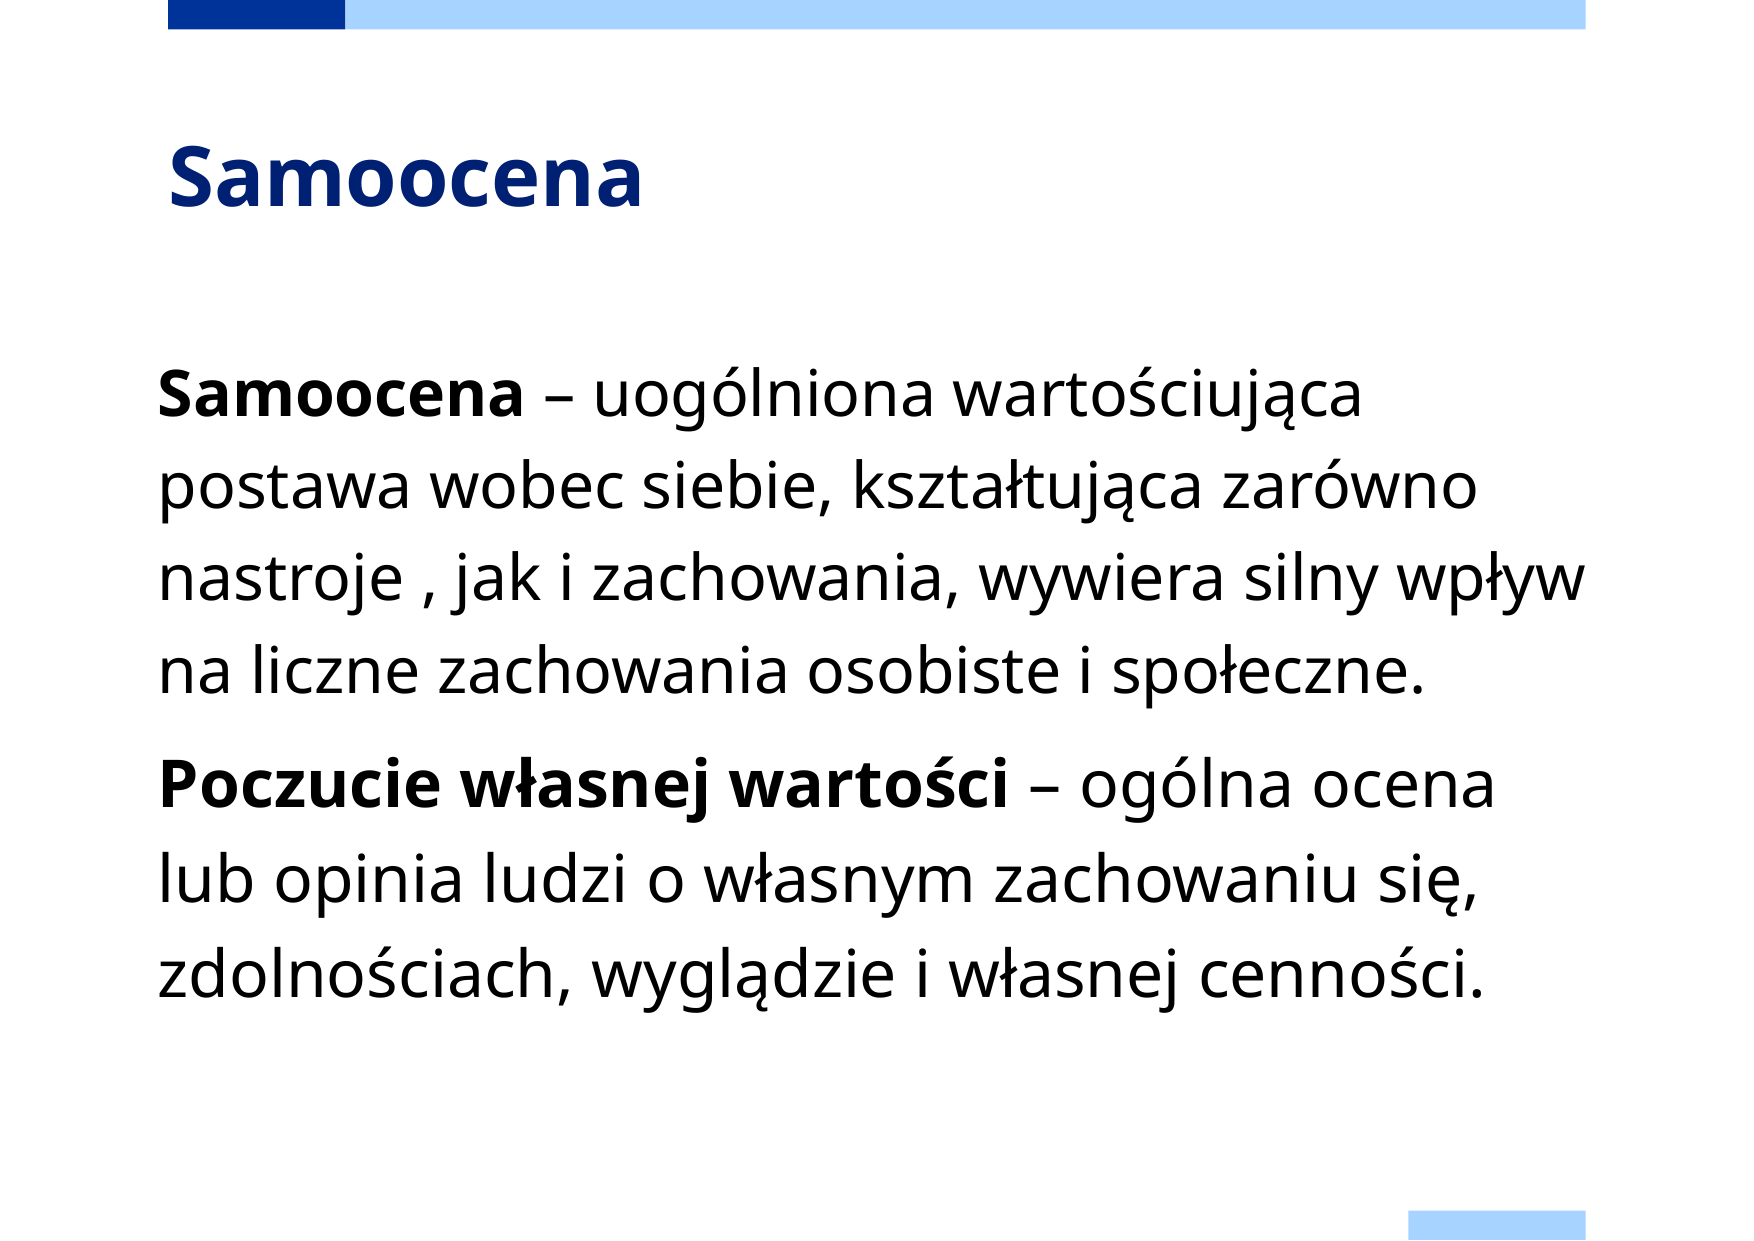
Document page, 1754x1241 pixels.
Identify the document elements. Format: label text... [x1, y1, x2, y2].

title Samoocena [168, 147, 1586, 325]
list Samoocena – uogólniona wartościująca postawa wobec siebie, kształtująca zarówno nastroje , jak i zachowania, wywiera silny wpływ na liczne zachowania osobiste i społeczne. Poczucie własnej wartości – ogólna ocena lub opinia ludzi o własnym zachowaniu się, zdolnościach, wyglądzie i własnej cenności. [157, 336, 1605, 1022]
